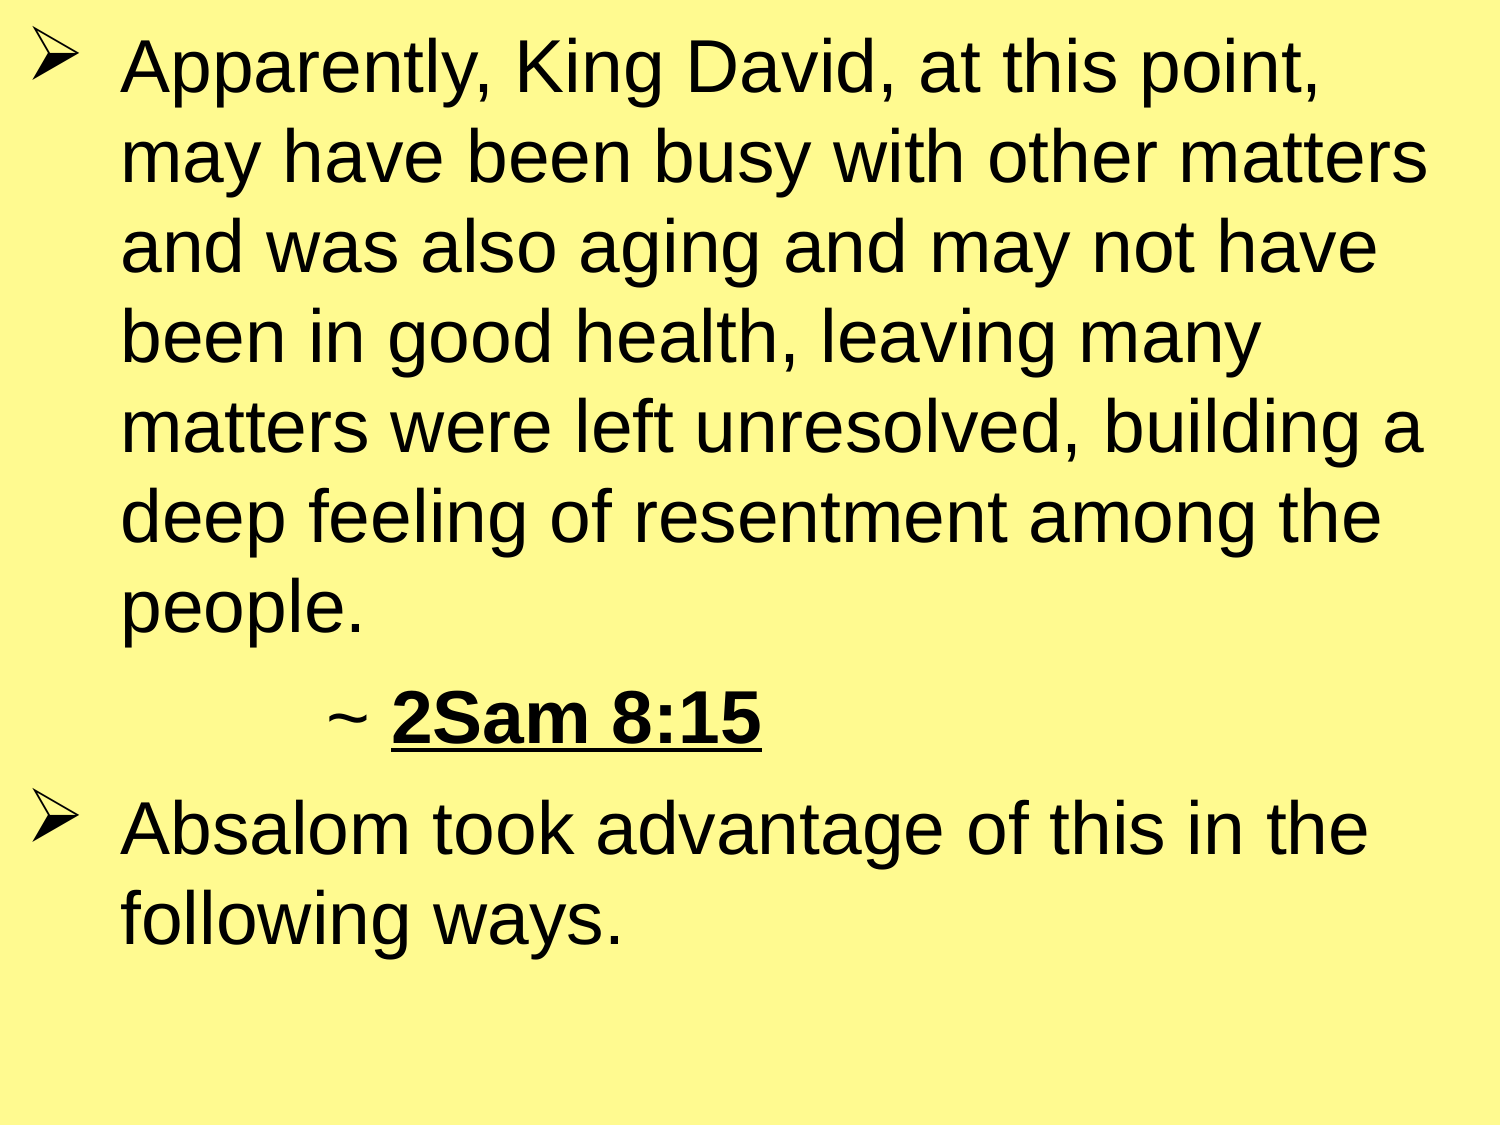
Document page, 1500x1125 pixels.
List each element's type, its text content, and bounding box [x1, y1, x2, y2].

subtitle Apparently, King David, at this point, may have been busy with other matters and was also aging and may not have been in good health, leaving many matters were left unresolved, building a deep feeling of resentment among the people. ~ 2Sam 8:15 Absalom took advantage of this in the following ways. [11, 10, 1484, 1115]
